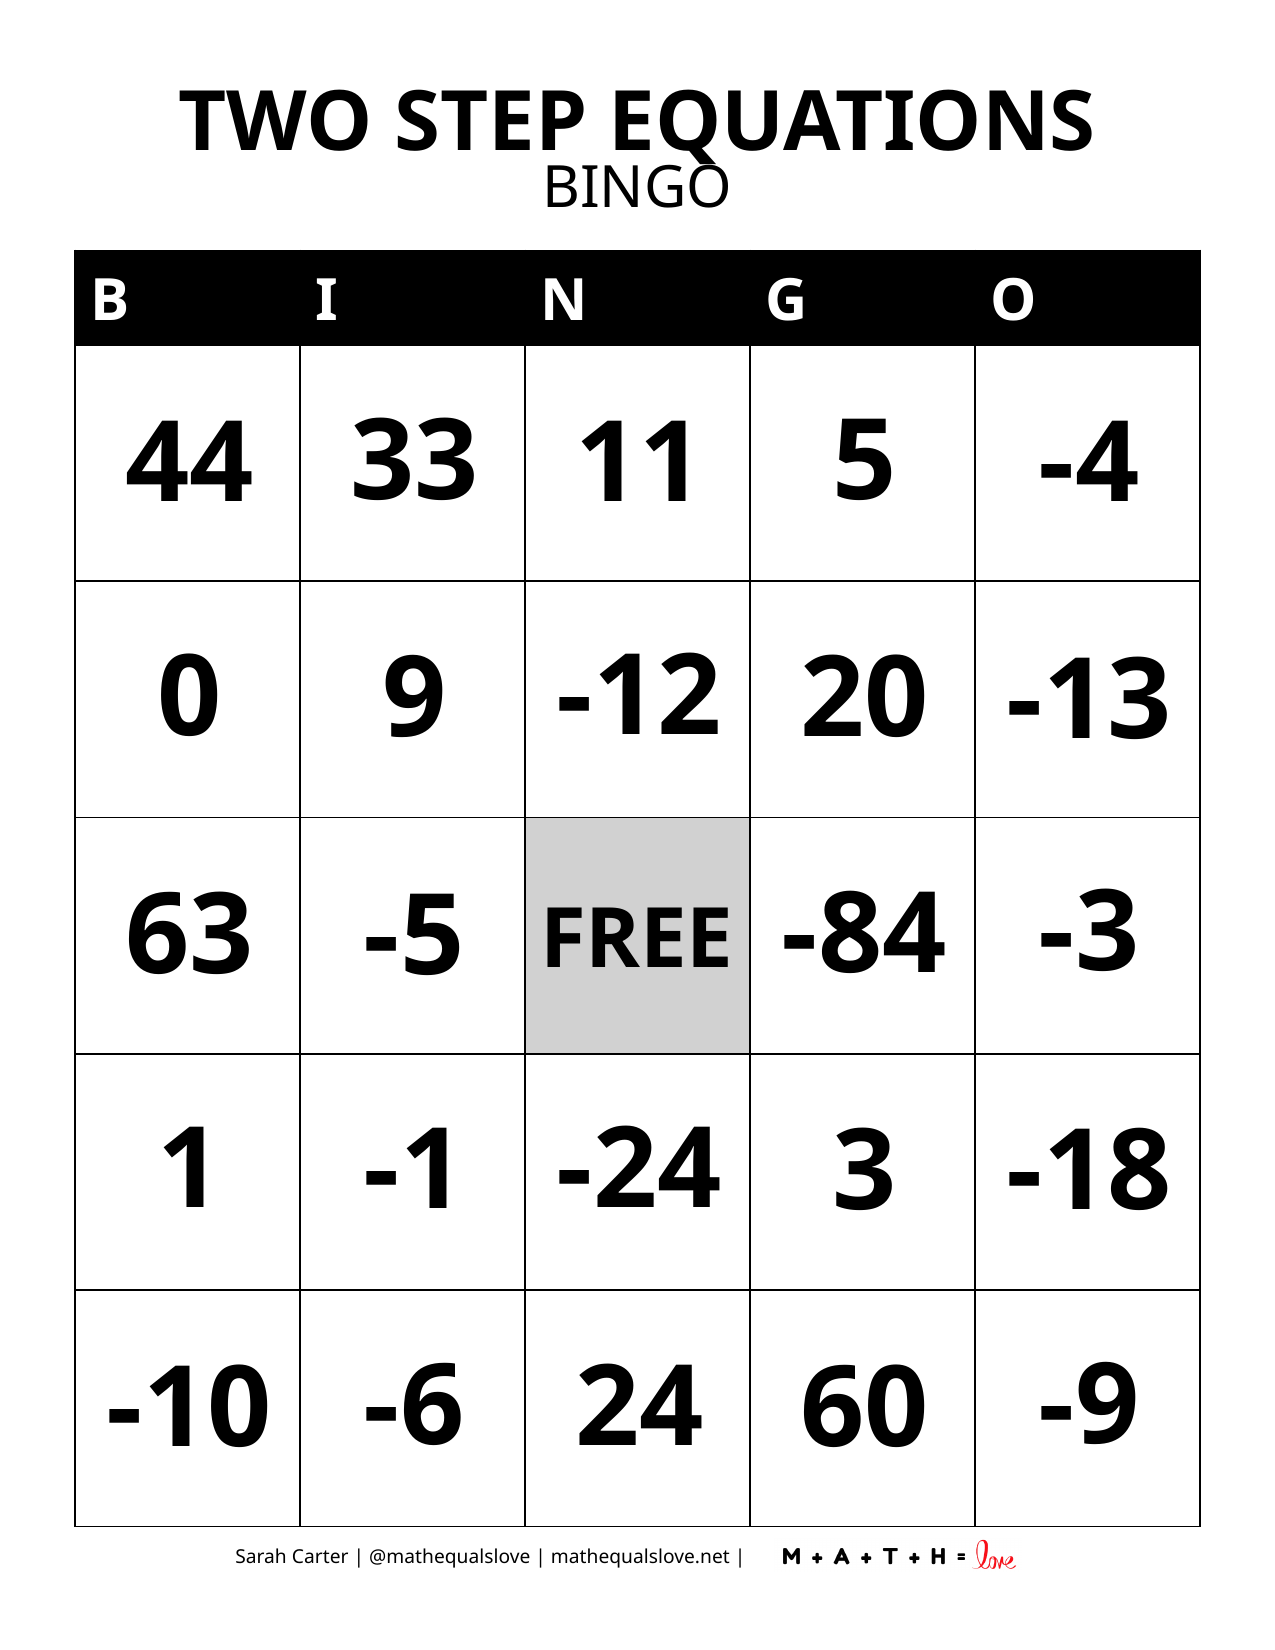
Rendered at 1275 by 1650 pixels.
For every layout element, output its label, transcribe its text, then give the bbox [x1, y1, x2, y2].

table_cell [301, 1291, 524, 1375]
text_box 9 [300, 667, 528, 715]
table_header N [526, 251, 749, 344]
text_box -12 [525, 665, 753, 713]
table_cell [526, 1186, 749, 1289]
text_box -18 [978, 1141, 1203, 1189]
text_box -4 [975, 433, 1203, 481]
table_cell [976, 717, 1199, 817]
text_box -5 [300, 906, 528, 954]
text_box 60 [750, 1377, 978, 1425]
table_cell [301, 478, 524, 580]
text_box -3 [975, 902, 1203, 950]
text_box 0 [75, 666, 303, 714]
table_header O [976, 251, 1199, 344]
table_cell FREE [526, 818, 749, 1053]
text_box -24 [525, 1138, 753, 1186]
table_cell [976, 1189, 1199, 1289]
table_cell [751, 1189, 974, 1289]
table_cell [976, 1291, 1199, 1374]
table_header I [301, 251, 524, 344]
text_box -84 [750, 904, 978, 952]
table_cell [751, 715, 974, 817]
table_cell [751, 582, 974, 667]
text_box -1 [300, 1139, 528, 1187]
table_cell [76, 818, 299, 905]
table_cell [751, 346, 974, 430]
table_cell [976, 1422, 1199, 1526]
table_cell [301, 1055, 524, 1139]
text_box 5 [750, 430, 978, 478]
table_header G [751, 251, 974, 344]
table_cell [301, 954, 524, 1053]
table_cell [751, 1055, 974, 1141]
table_cell [751, 818, 974, 904]
table_cell [976, 950, 1199, 1053]
table_cell [76, 1055, 299, 1138]
table_cell [751, 478, 974, 580]
text_box BINGO [74, 175, 1200, 226]
table_cell [976, 1055, 1199, 1141]
table_cell [76, 1425, 299, 1526]
table_cell [526, 582, 749, 665]
text_box 63 [75, 905, 303, 953]
text_box 1 [75, 1138, 303, 1186]
table_cell [751, 952, 974, 1053]
table_cell [76, 346, 299, 433]
table_cell [301, 1187, 524, 1289]
table_cell [76, 481, 299, 580]
table_cell [301, 582, 524, 667]
table_cell [76, 1186, 299, 1289]
table_cell [976, 346, 1199, 433]
table_cell [526, 1055, 749, 1138]
text_box 20 [750, 667, 978, 715]
text_box TWO STEP EQUATIONS [74, 59, 1200, 175]
table_cell [76, 1291, 299, 1377]
table_cell [526, 346, 749, 433]
table_cell [526, 1424, 749, 1526]
text_box 33 [300, 430, 528, 478]
text_box 44 [75, 433, 303, 481]
table_cell [751, 1425, 974, 1526]
text_box -9 [975, 1374, 1203, 1422]
table_cell [976, 582, 1199, 669]
text_box 24 [525, 1376, 753, 1424]
table_cell [76, 582, 299, 666]
text_box -6 [300, 1375, 528, 1423]
text_box -13 [975, 669, 1203, 717]
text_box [220, 1535, 1055, 1576]
table_cell [526, 713, 749, 817]
table_cell [751, 1291, 974, 1377]
table_cell [301, 346, 524, 430]
table_cell [301, 715, 524, 817]
table_cell [301, 1423, 524, 1526]
text_box -10 [75, 1377, 303, 1425]
table_cell [976, 818, 1199, 902]
table_cell [526, 481, 749, 580]
table_cell [76, 953, 299, 1053]
table_cell [976, 481, 1199, 580]
table_cell [526, 1291, 749, 1376]
table_header B [76, 251, 299, 344]
text_box 3 [750, 1141, 978, 1189]
text_box 11 [525, 433, 753, 481]
table_cell [301, 818, 524, 906]
table_cell [76, 714, 299, 817]
